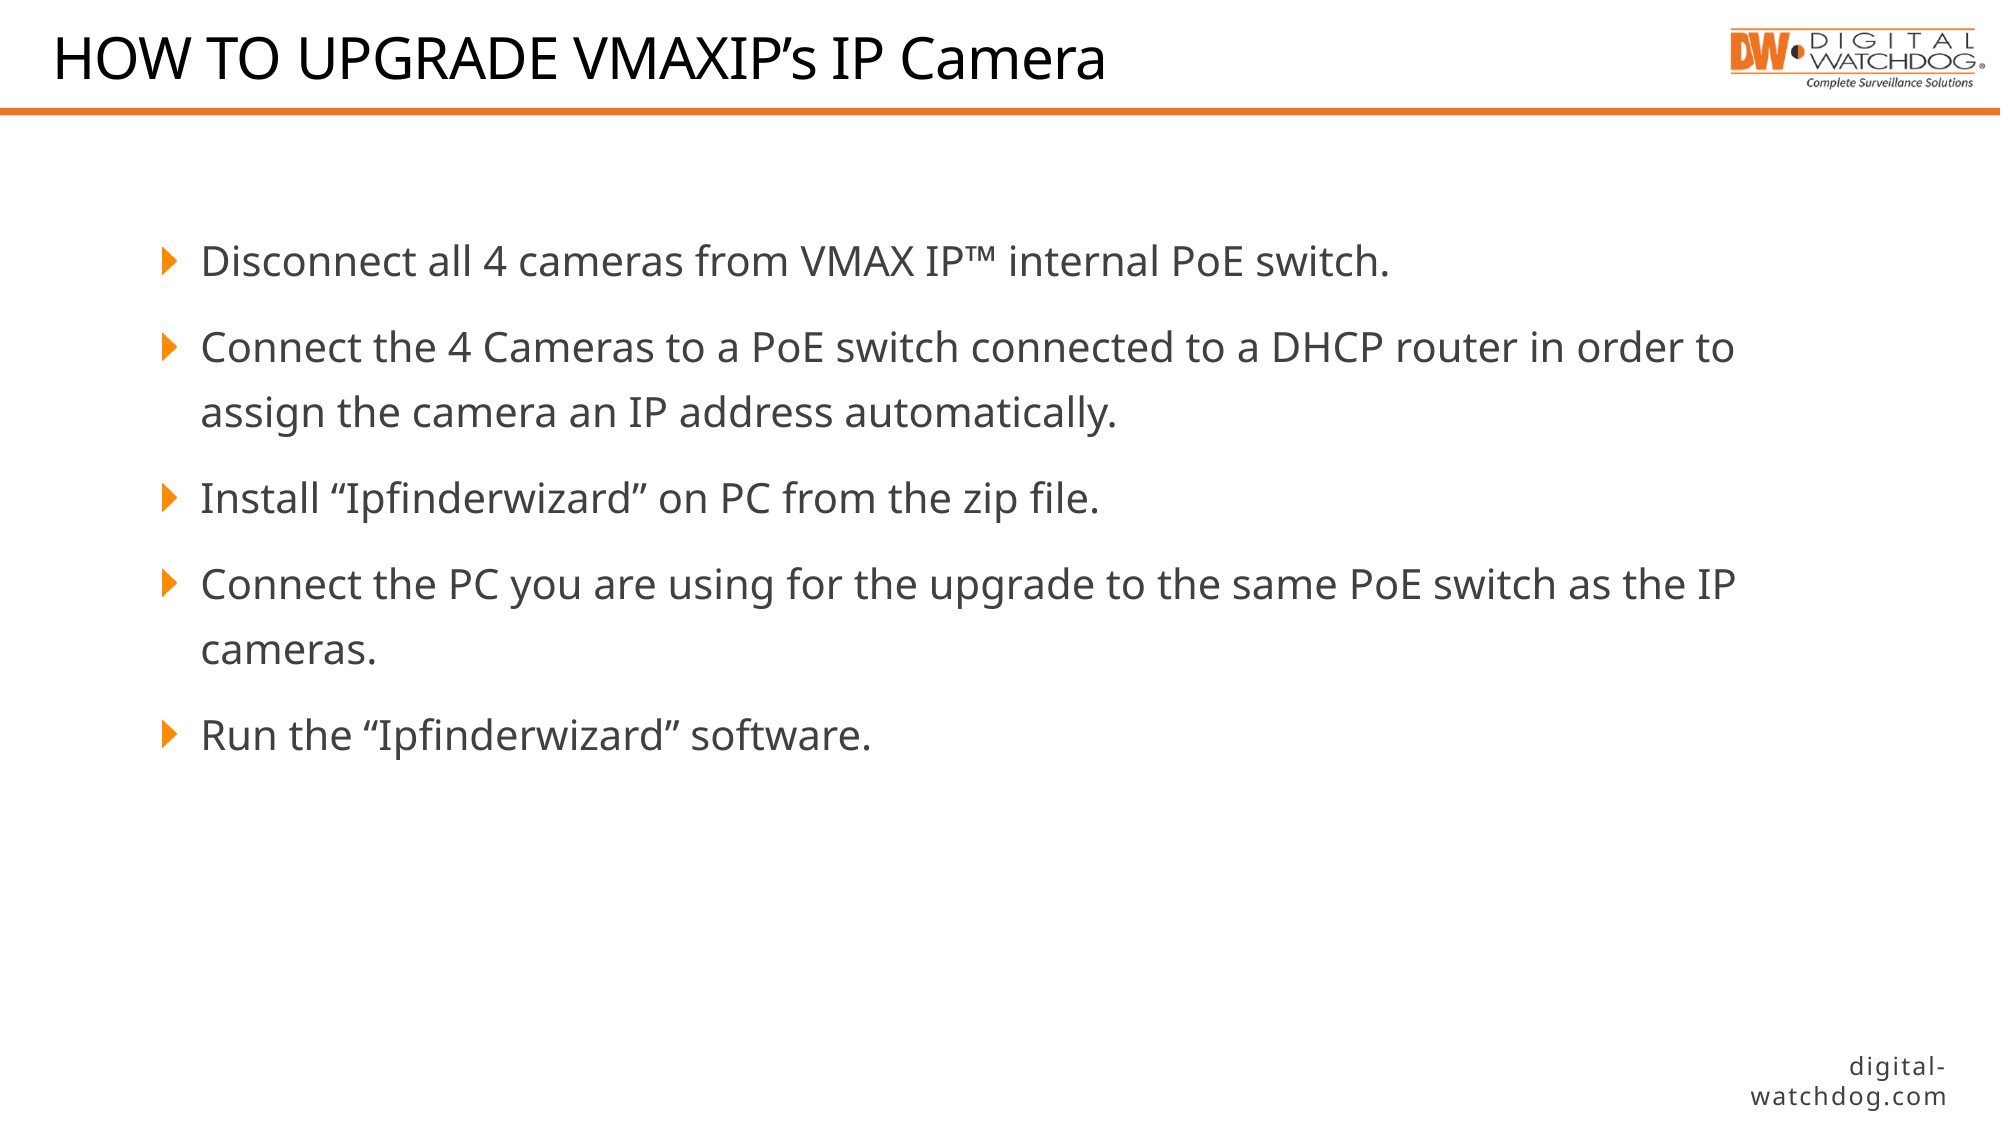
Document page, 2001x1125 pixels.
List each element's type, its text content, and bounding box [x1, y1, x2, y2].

picture [162, 245, 177, 275]
picture [162, 567, 177, 597]
picture [162, 331, 177, 361]
picture [1725, 17, 1990, 97]
list Disconnect all 4 cameras from VMAX IP™ internal PoE switch. Connect the 4 Cameras to a PoE switch connected to a DHCP router in order to assign the camera an IP address automatically. Install “Ipfinderwizard” on PC from the zip file. Connect the PC you are using for the upgrade to the same PoE switch as the IP cameras. Run the “Ipfinderwizard” software. [148, 212, 1847, 950]
picture [162, 481, 177, 512]
picture [162, 718, 177, 748]
title HOW TO UPGRADE VMAXIP’s IP Camera [37, 8, 1460, 113]
